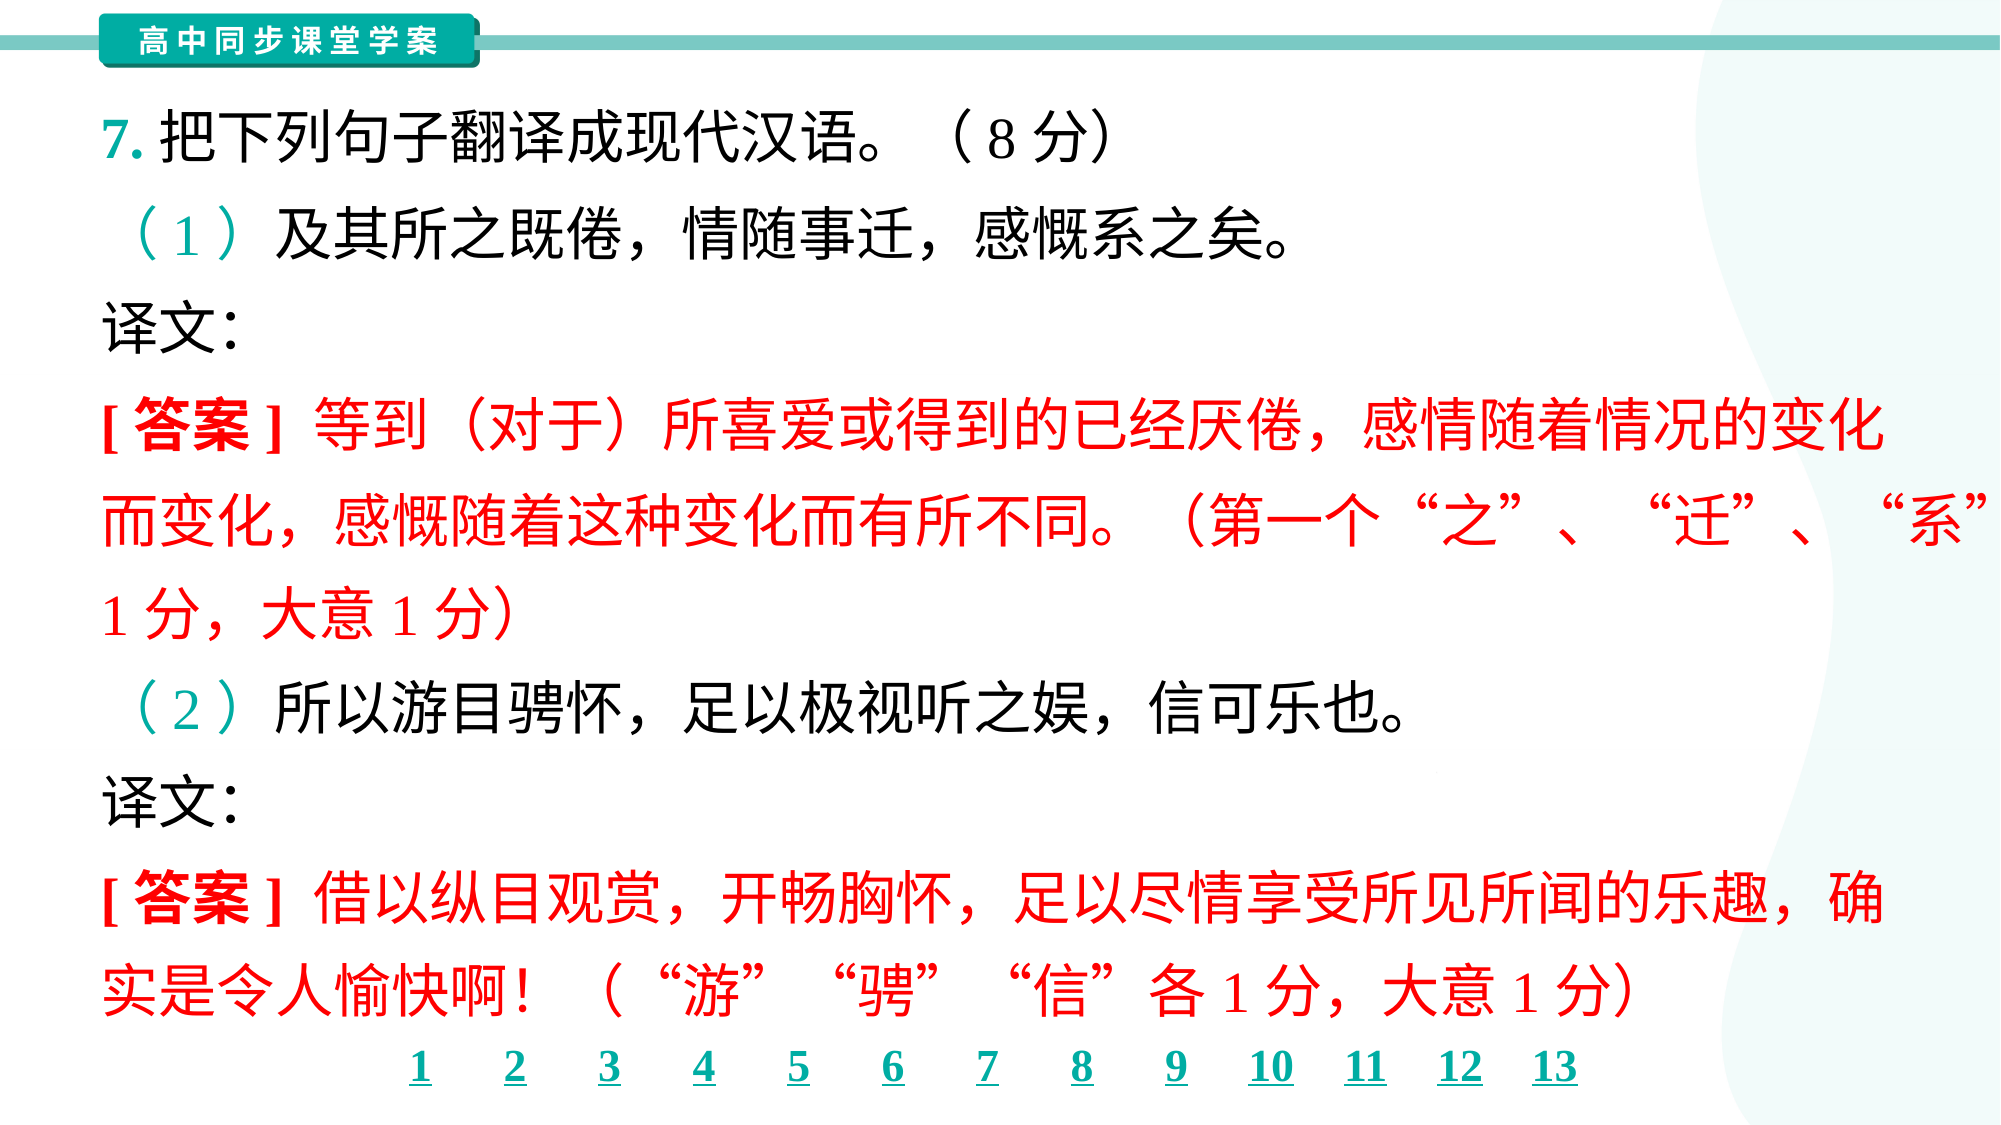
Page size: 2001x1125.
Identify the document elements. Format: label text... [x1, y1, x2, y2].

picture [0, 0, 2000, 1125]
text_box [答案] 借以纵目观赏，开畅胸怀，足以尽情享受所见所闻的乐趣，确 实是令人愉快啊！（“游”“骋”“信”各1分，大意1分） [100, 834, 1899, 1017]
text_box [答案] 等到（对于）所喜爱或得到的已经厌倦，感情随着情况的变化 而变化，感慨随着这种变化而有所不同。（第一个“之”、“迁”、“系”各 1分，大意1分） [100, 362, 1899, 640]
text_box （1）及其所之既倦，情随事迁，感慨系之矣。 译文： [100, 171, 1899, 353]
text_box 7.把下列句子翻译成现代汉语。（8分） [100, 76, 1899, 162]
text_box （2）所以游目骋怀，足以极视听之娱，信可乐也。 译文： [100, 645, 1899, 827]
